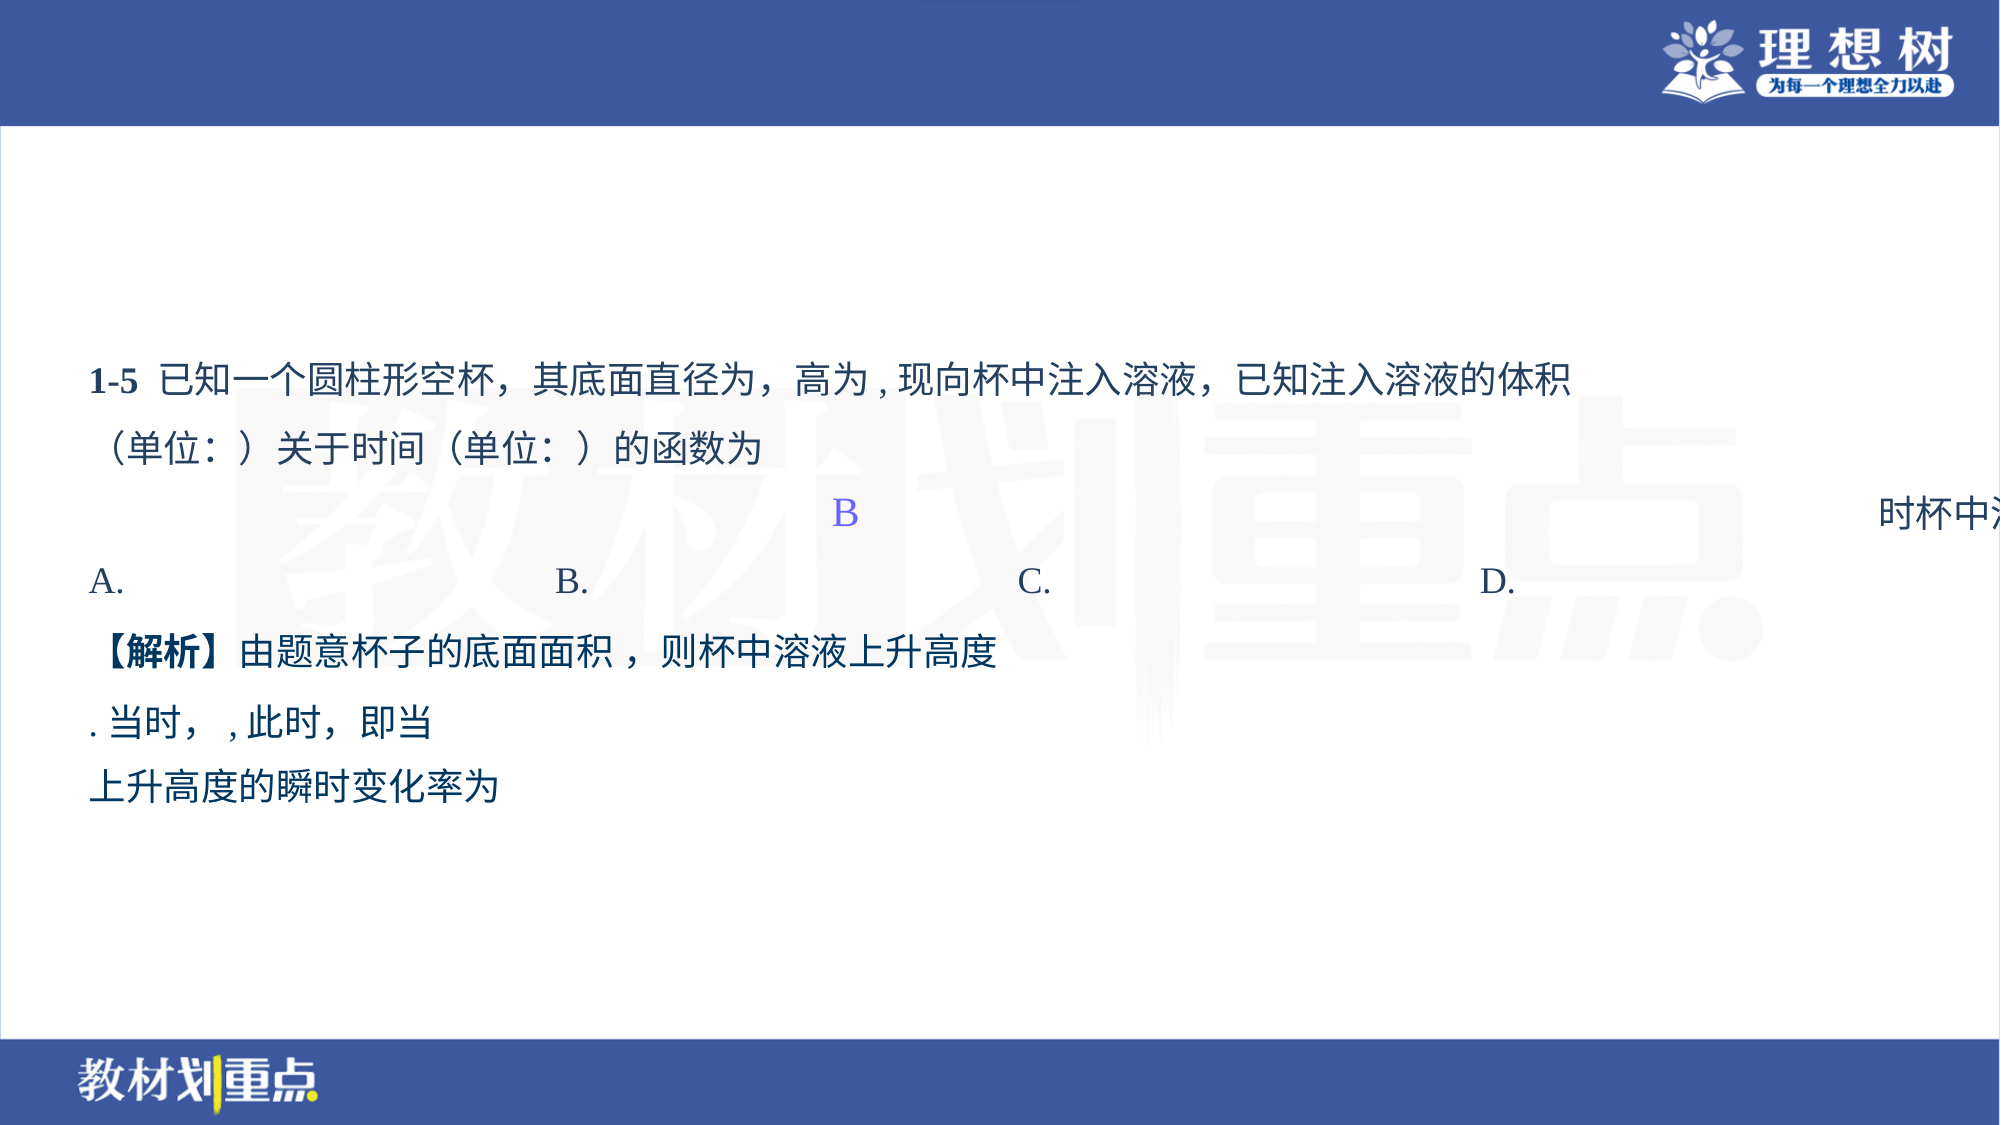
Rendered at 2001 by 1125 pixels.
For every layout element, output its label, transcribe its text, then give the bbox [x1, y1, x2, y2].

picture [0, 0, 2000, 1125]
text_box B [816, 482, 875, 533]
